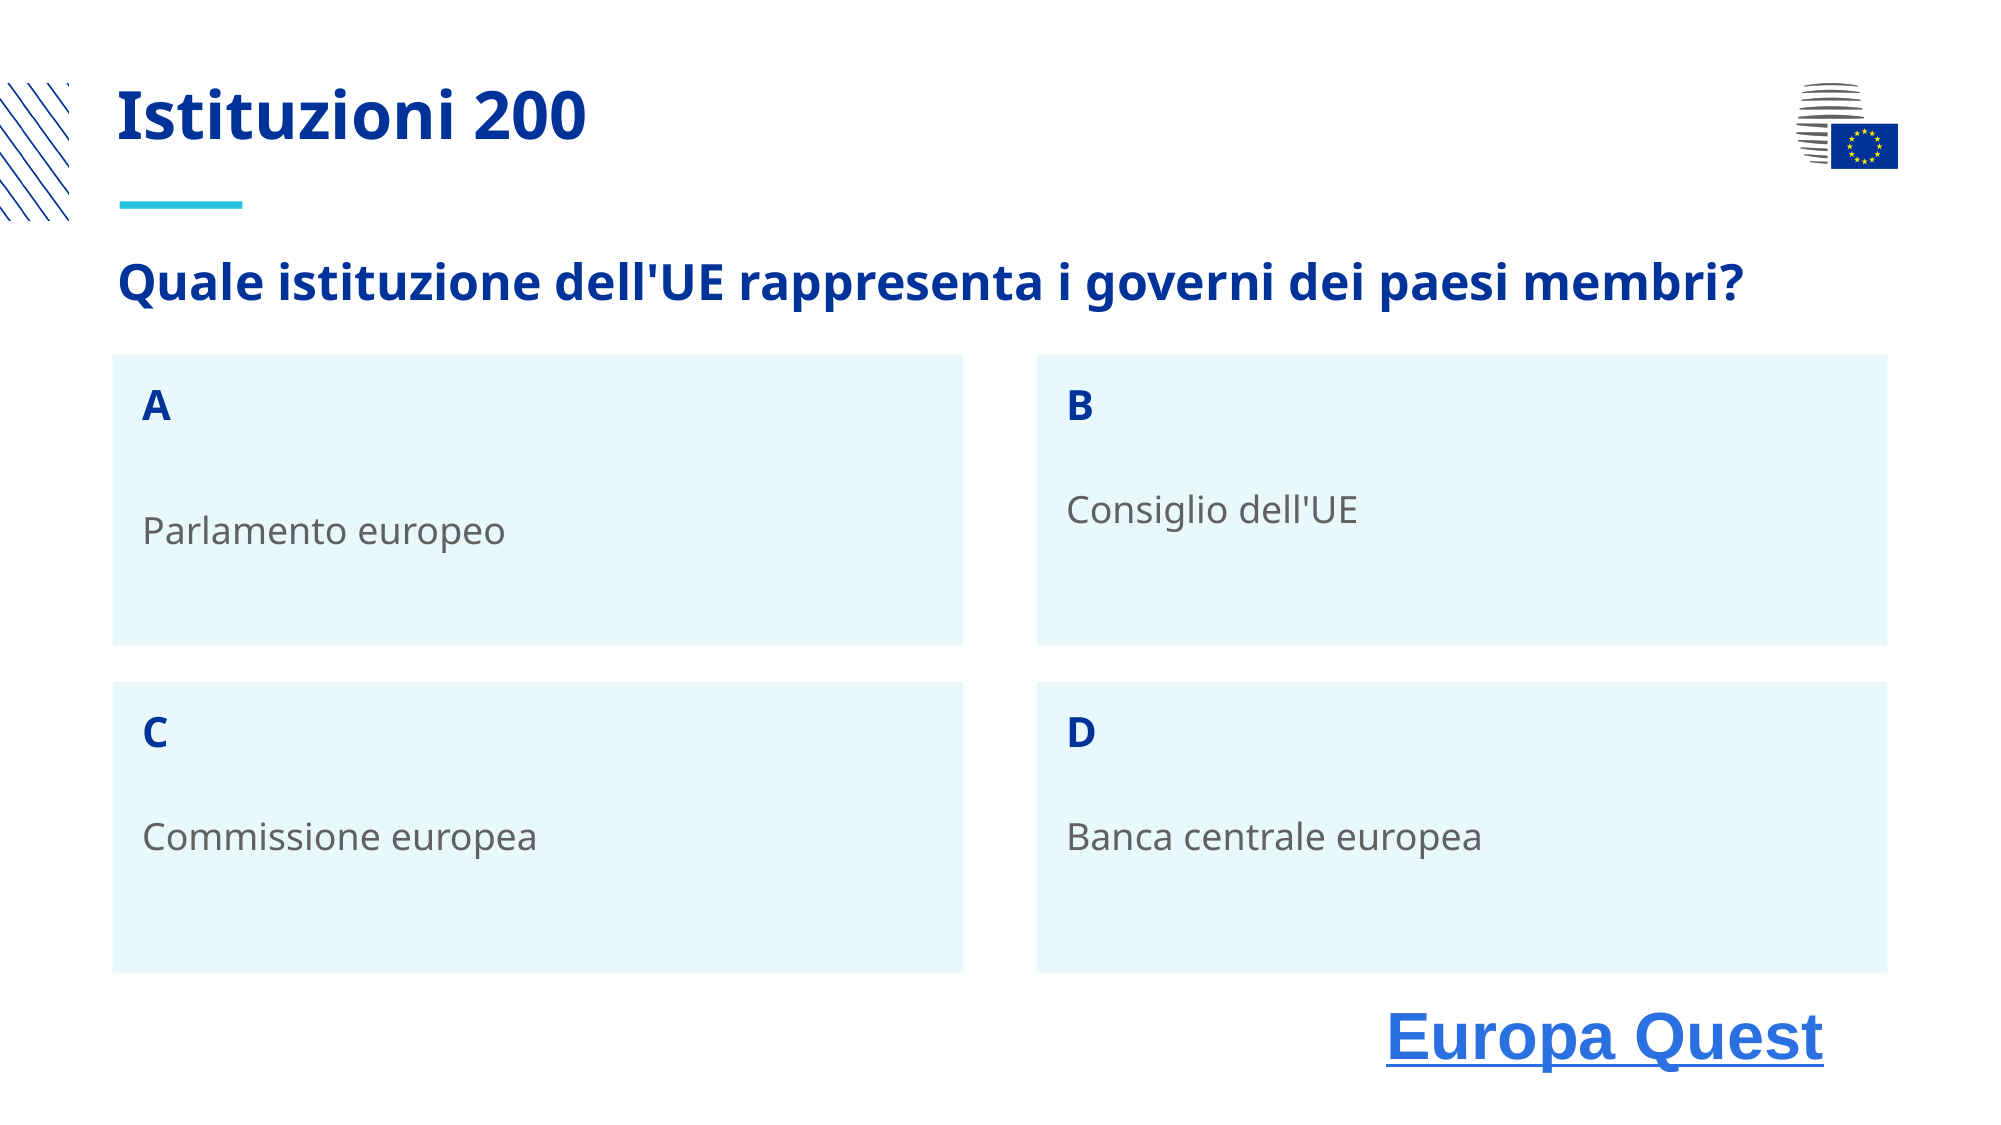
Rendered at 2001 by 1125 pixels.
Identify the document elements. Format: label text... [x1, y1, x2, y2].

picture [1796, 83, 1898, 169]
list A Parlamento europeo [112, 355, 964, 646]
list D Banca centrale europea [1036, 682, 1888, 973]
picture [0, 83, 69, 221]
list C Commissione europea [112, 682, 964, 973]
text_box Europa Quest [1371, 985, 1847, 1097]
list Istituzioni 200 ⸺ Quale istituzione dell'UE rappresenta i governi dei paesi membri? [102, 83, 1819, 325]
list B Consiglio dell'UE [1036, 355, 1888, 646]
